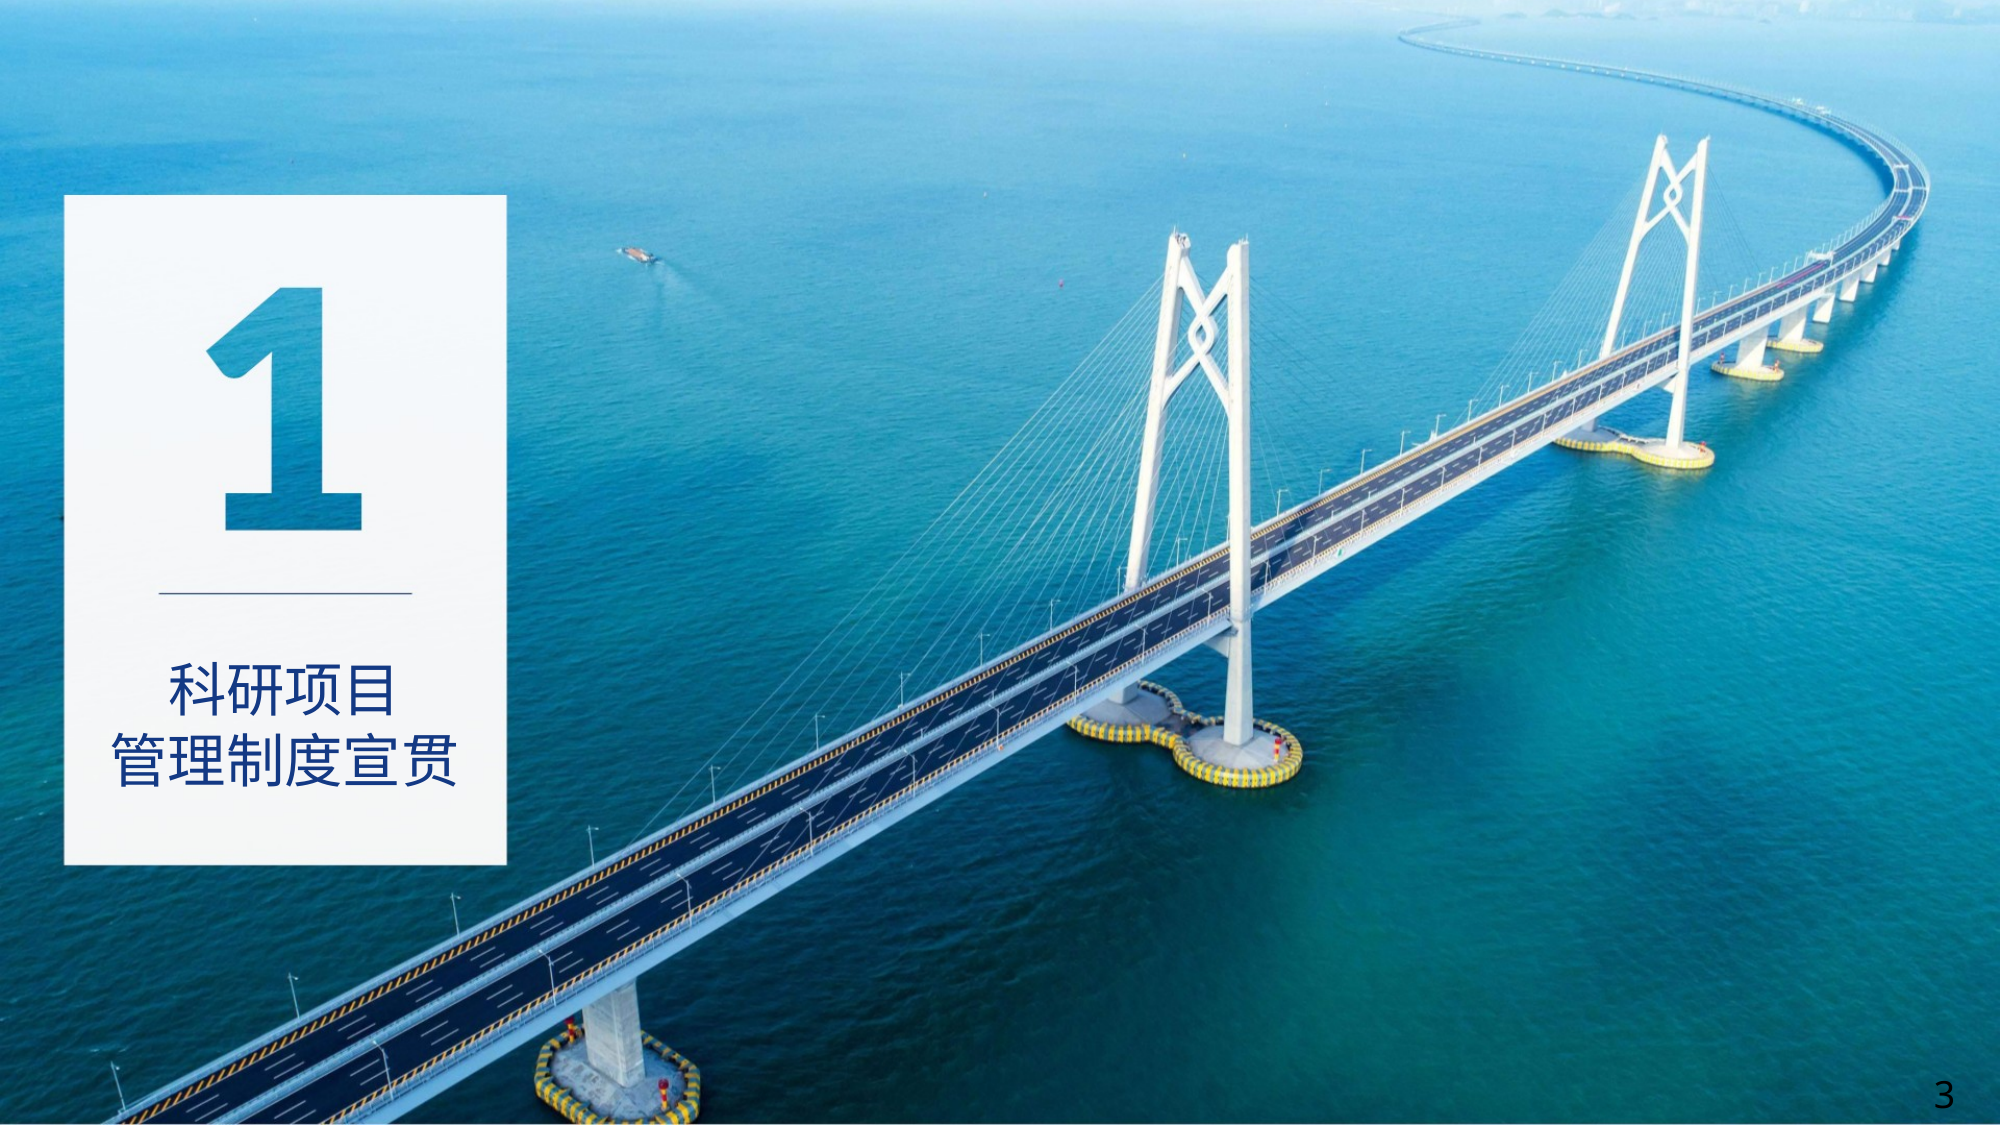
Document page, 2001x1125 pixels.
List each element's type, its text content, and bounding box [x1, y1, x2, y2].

text_box 科研项目 管理制度宣贯 [109, 662, 485, 794]
text_box [0, 0, 2000, 1125]
text_box 3 [1933, 1076, 1980, 1116]
